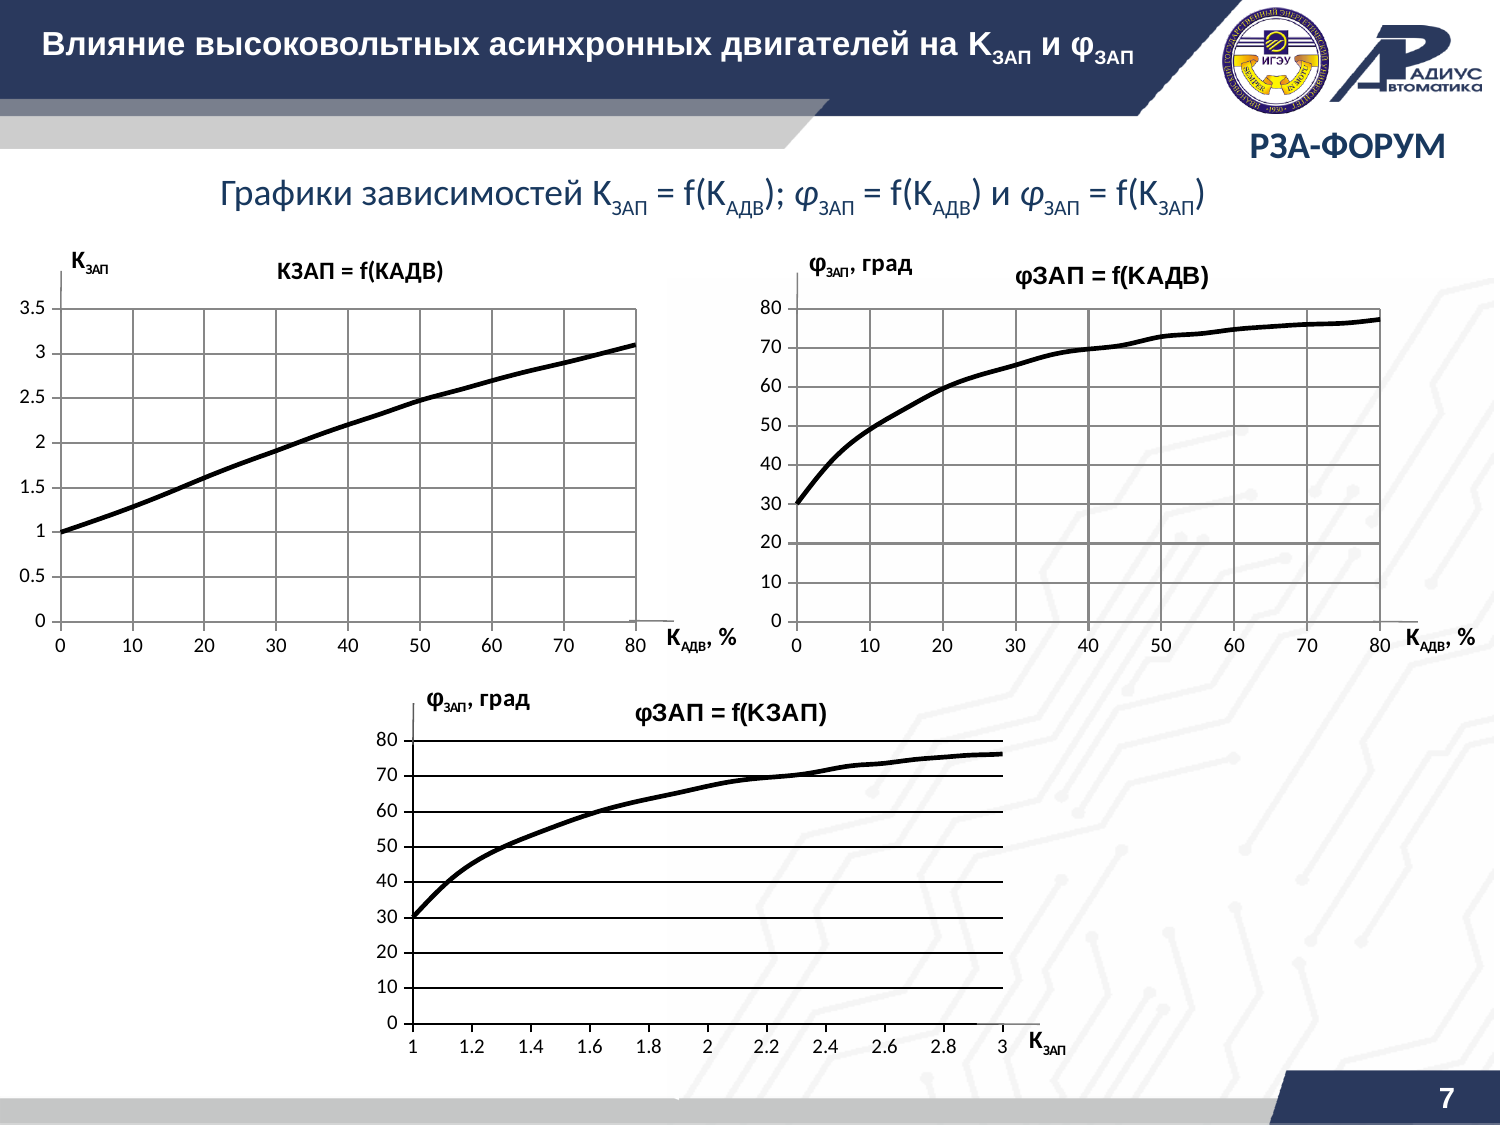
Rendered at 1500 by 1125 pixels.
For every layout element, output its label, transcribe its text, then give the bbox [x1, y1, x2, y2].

picture [0, 0, 1483, 150]
text_box Графики зависимостей KЗАП = f(KАДВ); φЗАП = f(KАДВ) и φЗАП = f(KЗАП) [205, 160, 1270, 234]
picture [0, 675, 1500, 1125]
text_box РЗА-ФОРУМ [1234, 114, 1462, 174]
chart [4, 236, 1500, 1077]
